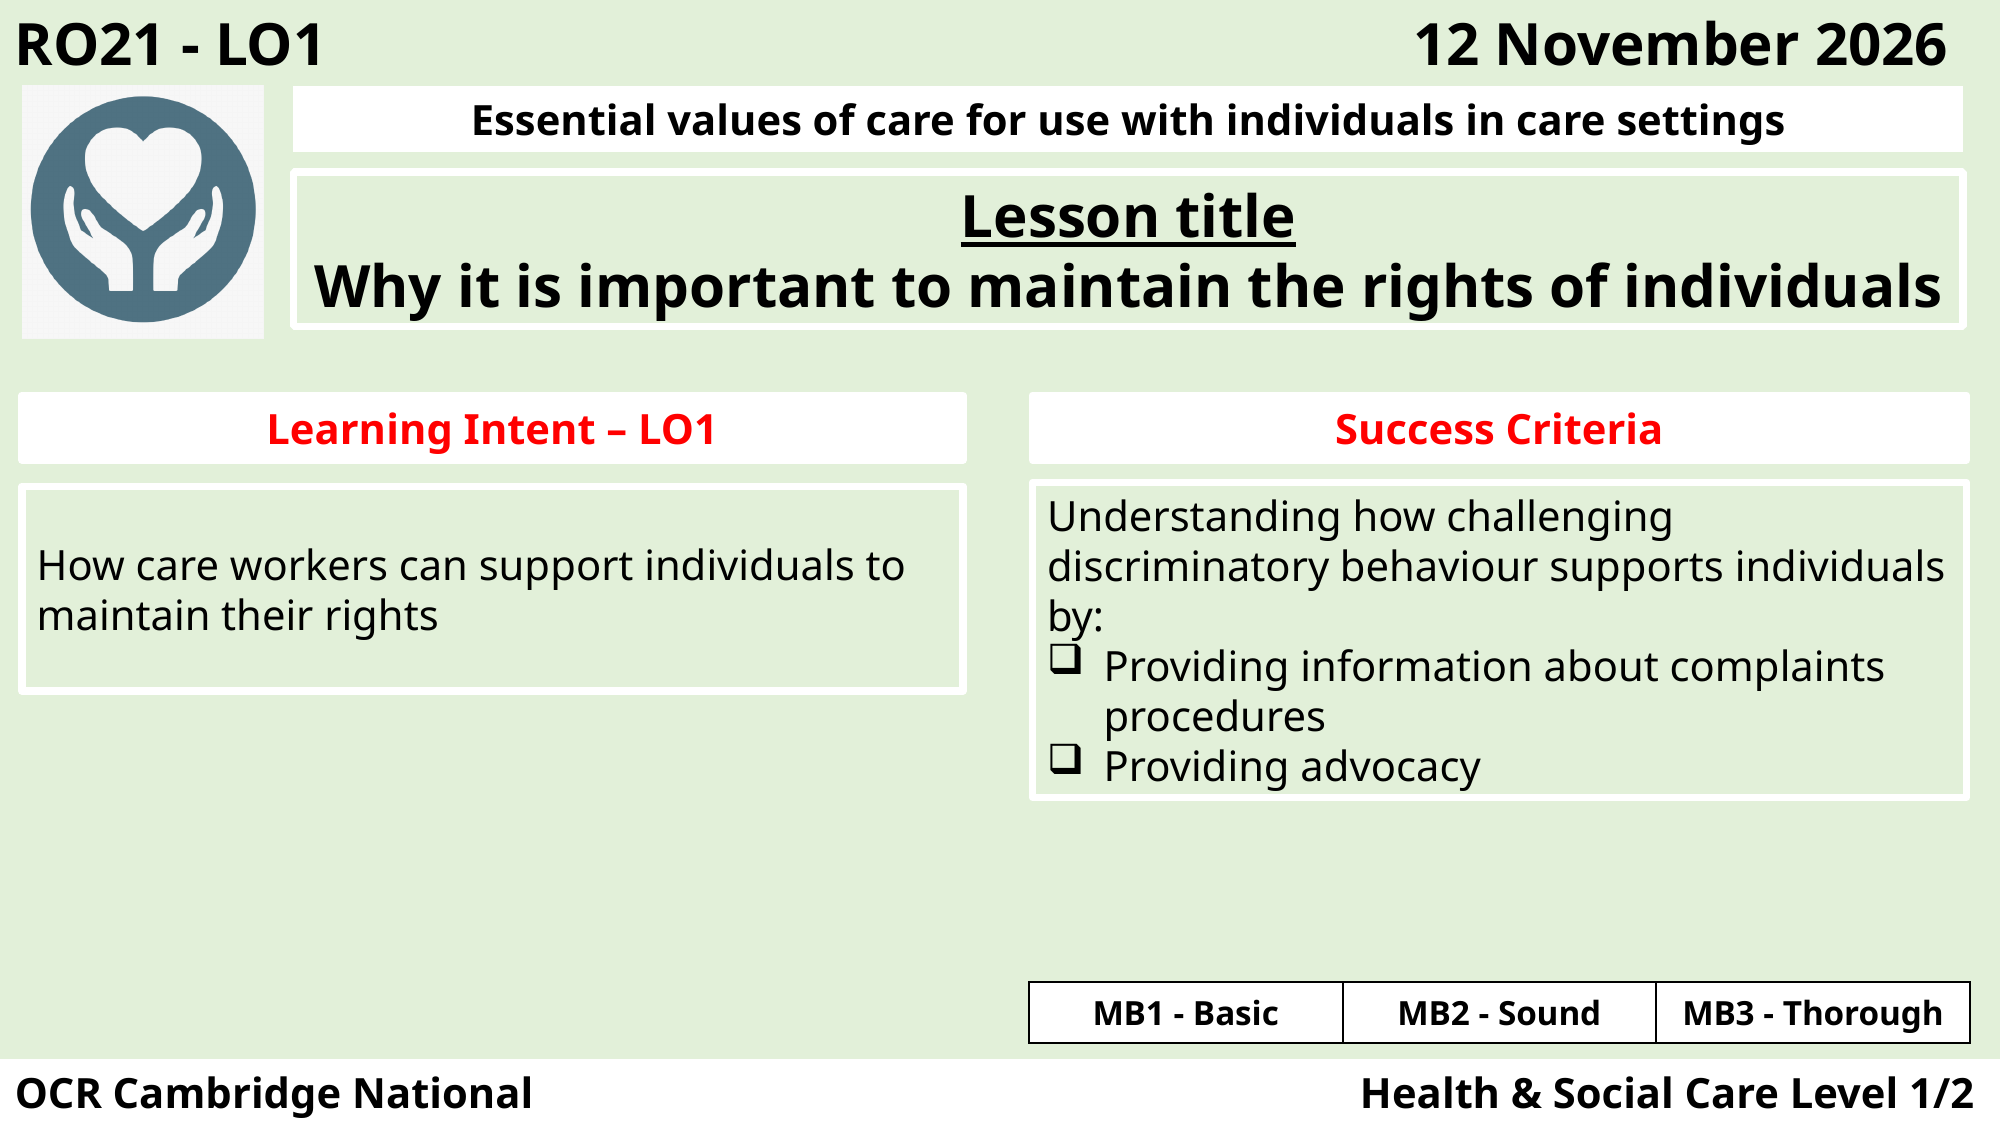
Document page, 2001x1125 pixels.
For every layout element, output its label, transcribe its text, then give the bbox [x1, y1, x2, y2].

text_box Essential values of care for use with individuals in care settings [293, 86, 1963, 152]
text_box Understanding how challenging discriminatory behaviour supports individuals by: Providing information about complaints procedures Providing advocacy [1032, 482, 1967, 798]
text_box Success Criteria [1032, 395, 1967, 461]
text_box Lesson title Why it is important to maintain the rights of individuals [293, 171, 1963, 327]
picture [22, 85, 264, 339]
table_header MB3 - Thorough [1657, 983, 1969, 1042]
text_box Learning Intent – LO1 [21, 395, 964, 461]
text_box Health & Social Care Level 1/2 [873, 1059, 2000, 1125]
text_box 13 September 2020 [1205, 0, 1964, 94]
table_header MB1 - Basic [1030, 983, 1342, 1042]
text_box RO21 - LO1 [0, 0, 398, 85]
table_header MB2 - Sound [1344, 983, 1655, 1042]
text_box OCR Cambridge National [0, 1059, 873, 1125]
text_box How care workers can support individuals to maintain their rights [21, 486, 964, 692]
